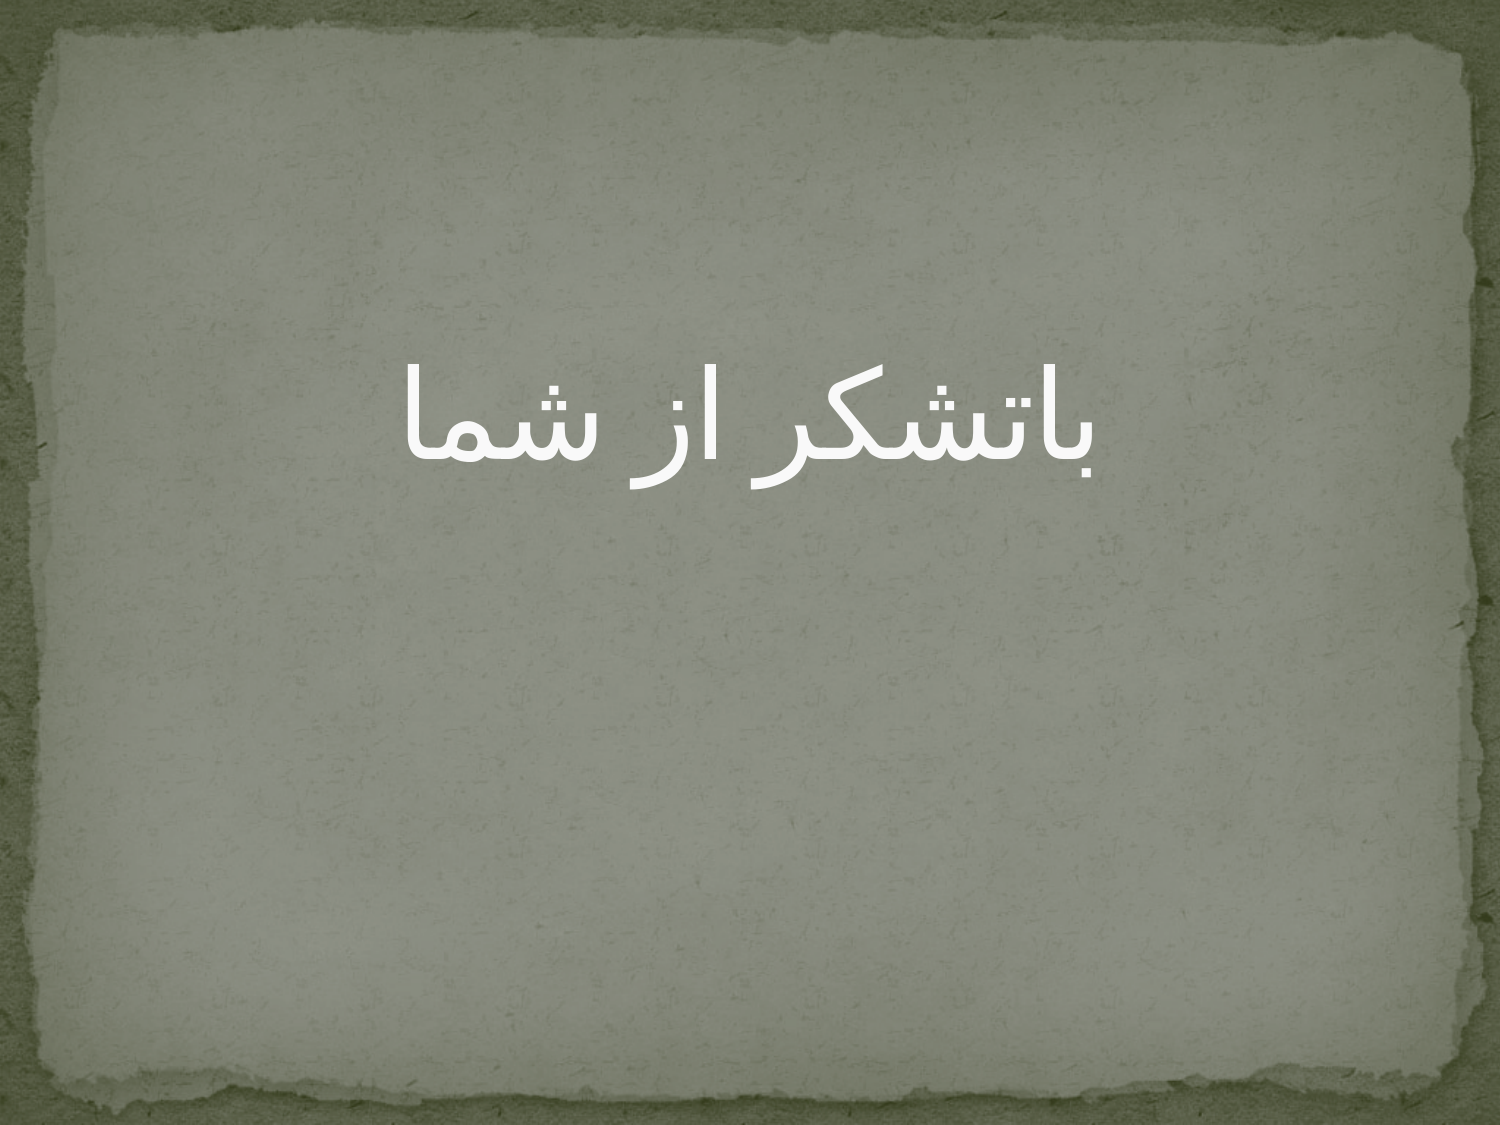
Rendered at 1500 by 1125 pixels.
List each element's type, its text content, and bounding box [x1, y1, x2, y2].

title باتشکر از شما [74, 24, 1425, 493]
